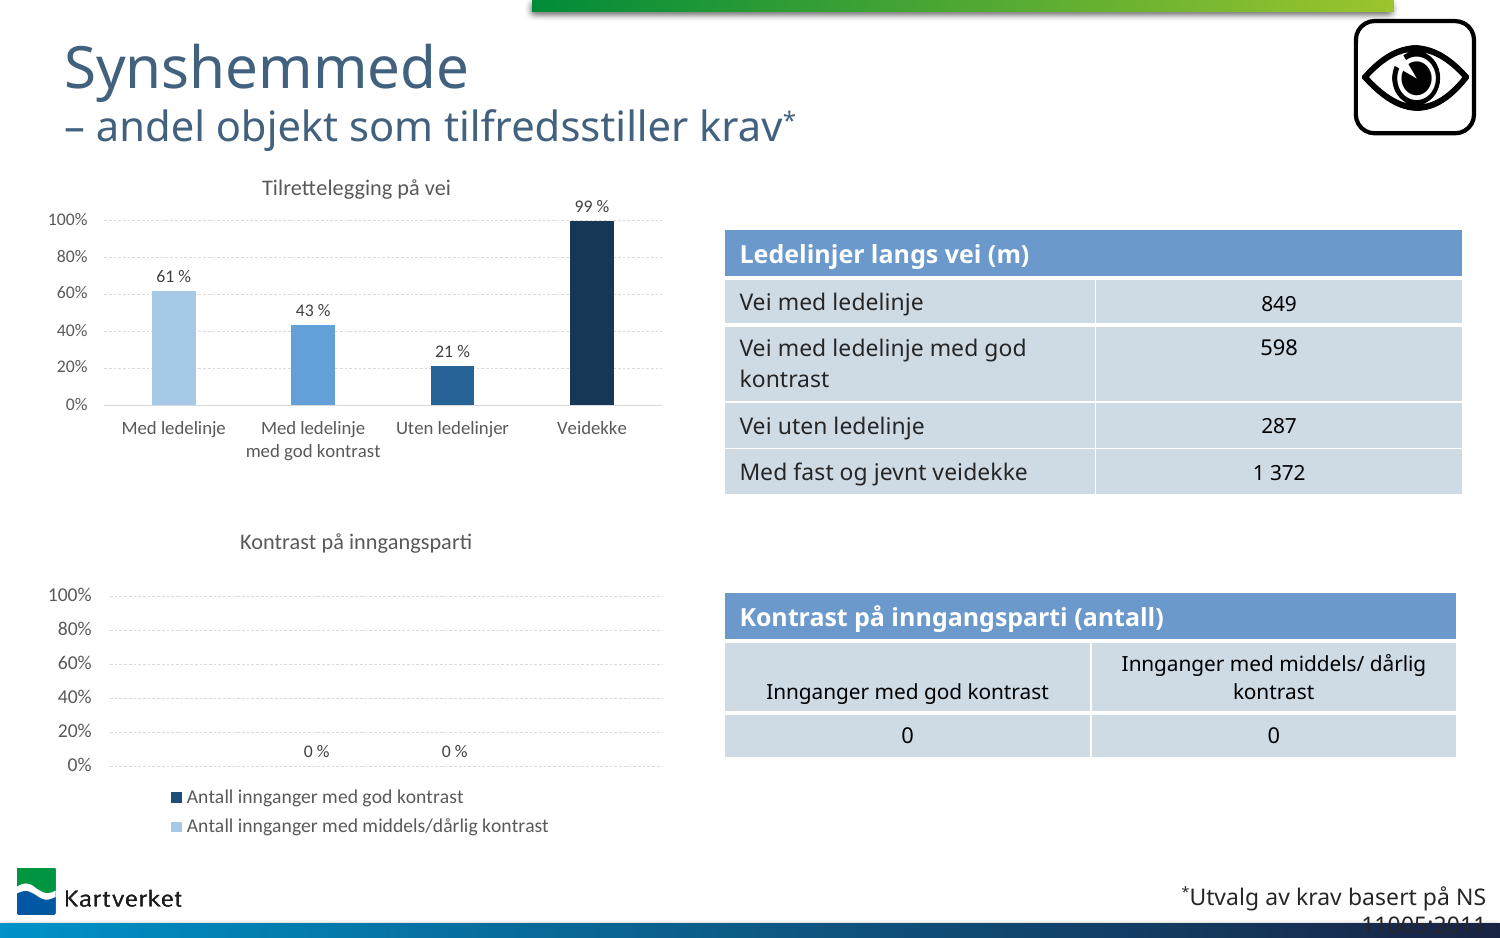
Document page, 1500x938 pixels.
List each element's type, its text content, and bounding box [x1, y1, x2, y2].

text_box *Utvalg av krav basert på NS 11005:2011 [1068, 873, 1500, 938]
table_cell Innganger med god kontrast [725, 643, 1090, 711]
table_cell 287 [1096, 403, 1462, 448]
picture [41, 166, 673, 492]
table_cell Med fast og jevnt veidekke [725, 449, 1095, 494]
text_box Synshemmede – andel objekt som tilfredsstiller krav* [49, 24, 1431, 158]
table_cell Vei med ledelinje [725, 280, 1095, 323]
table_header Kontrast på inngangsparti (antall) [725, 593, 1456, 639]
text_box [1355, 20, 1475, 134]
table_cell Vei uten ledelinje [725, 403, 1095, 448]
table_cell 0 [725, 715, 1090, 757]
picture [41, 520, 673, 846]
table_cell 1 372 [1096, 449, 1462, 494]
table_cell 849 [1096, 280, 1462, 323]
table_cell Innganger med middels/ dårlig kontrast [1092, 643, 1456, 711]
table_cell Vei med ledelinje med god kontrast [725, 327, 1095, 401]
table_cell 0 [1092, 715, 1456, 757]
table_cell 598 [1096, 327, 1462, 401]
table_header Ledelinjer langs vei (m) [725, 230, 1462, 276]
